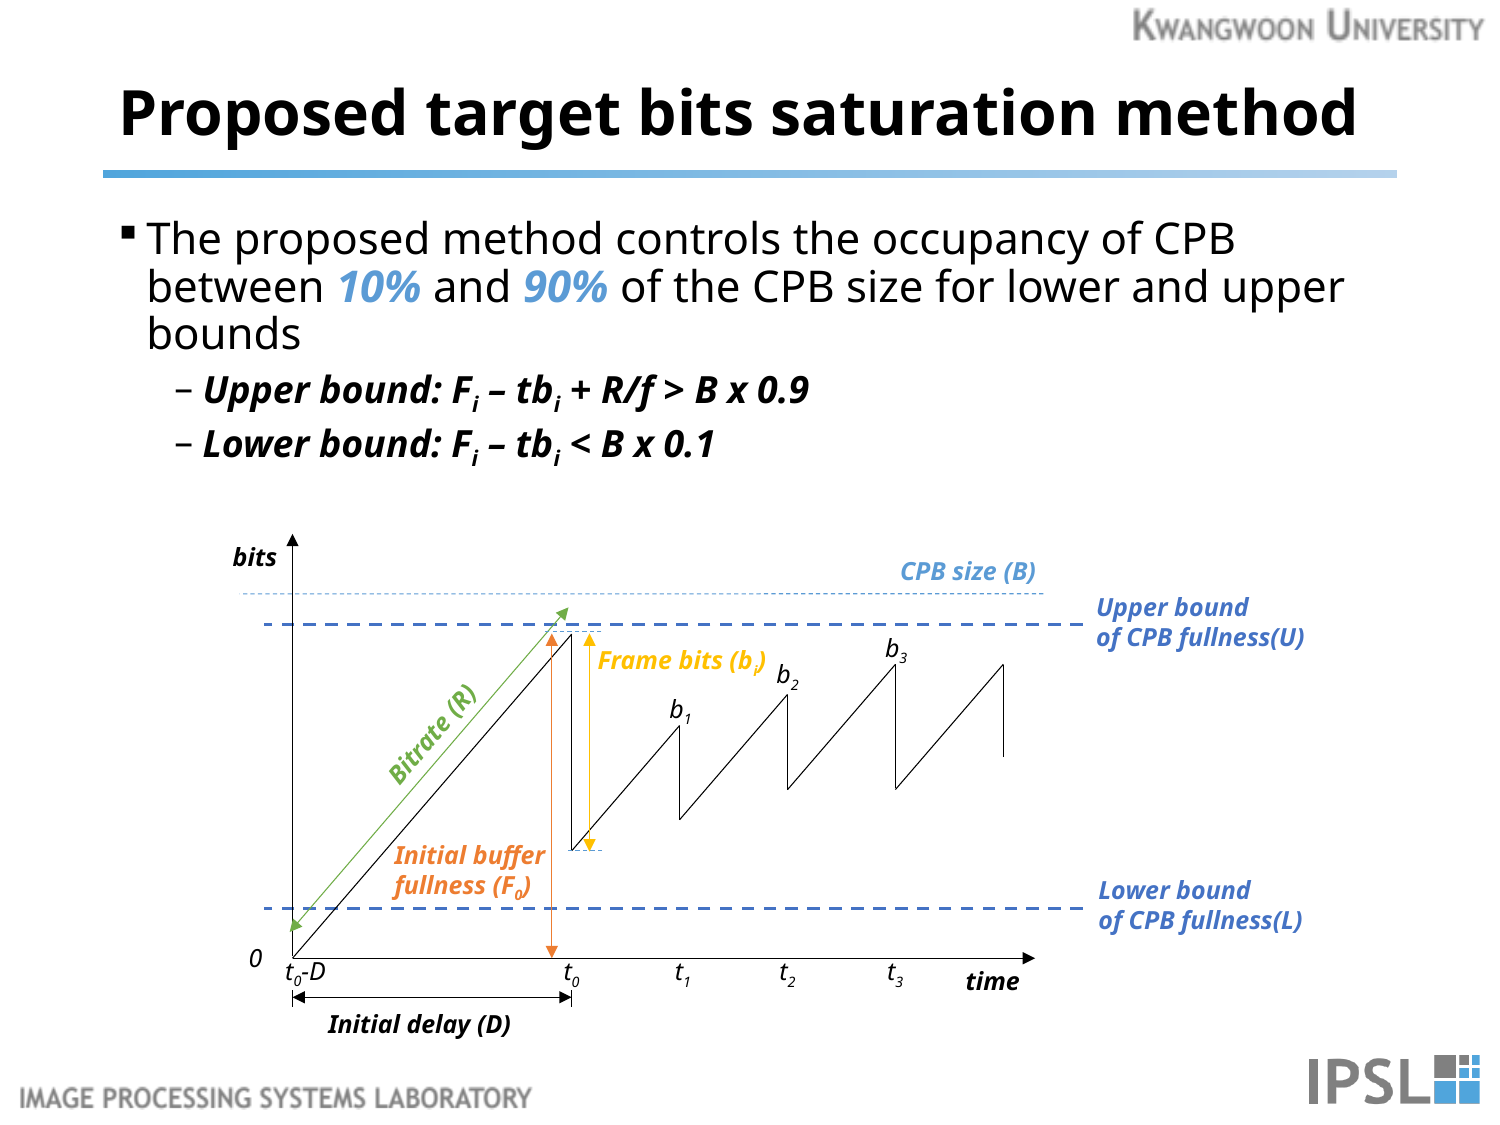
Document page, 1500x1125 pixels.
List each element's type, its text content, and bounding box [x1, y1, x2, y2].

text_box Lower bound of CPB fullness(L) [1083, 867, 1318, 942]
title Proposed target bits saturation method [103, 59, 1397, 171]
list The proposed method controls the occupancy of CPB between 10% and 90% of the CPB size for lower and upper bounds Upper bound: Fi – tbi + R/f > B x 0.9 Lower bound: Fi – tbi < B x 0.1 [103, 209, 1397, 1014]
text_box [217, 533, 1056, 1047]
text_box Upper bound of CPB fullness(U) [1081, 583, 1321, 659]
